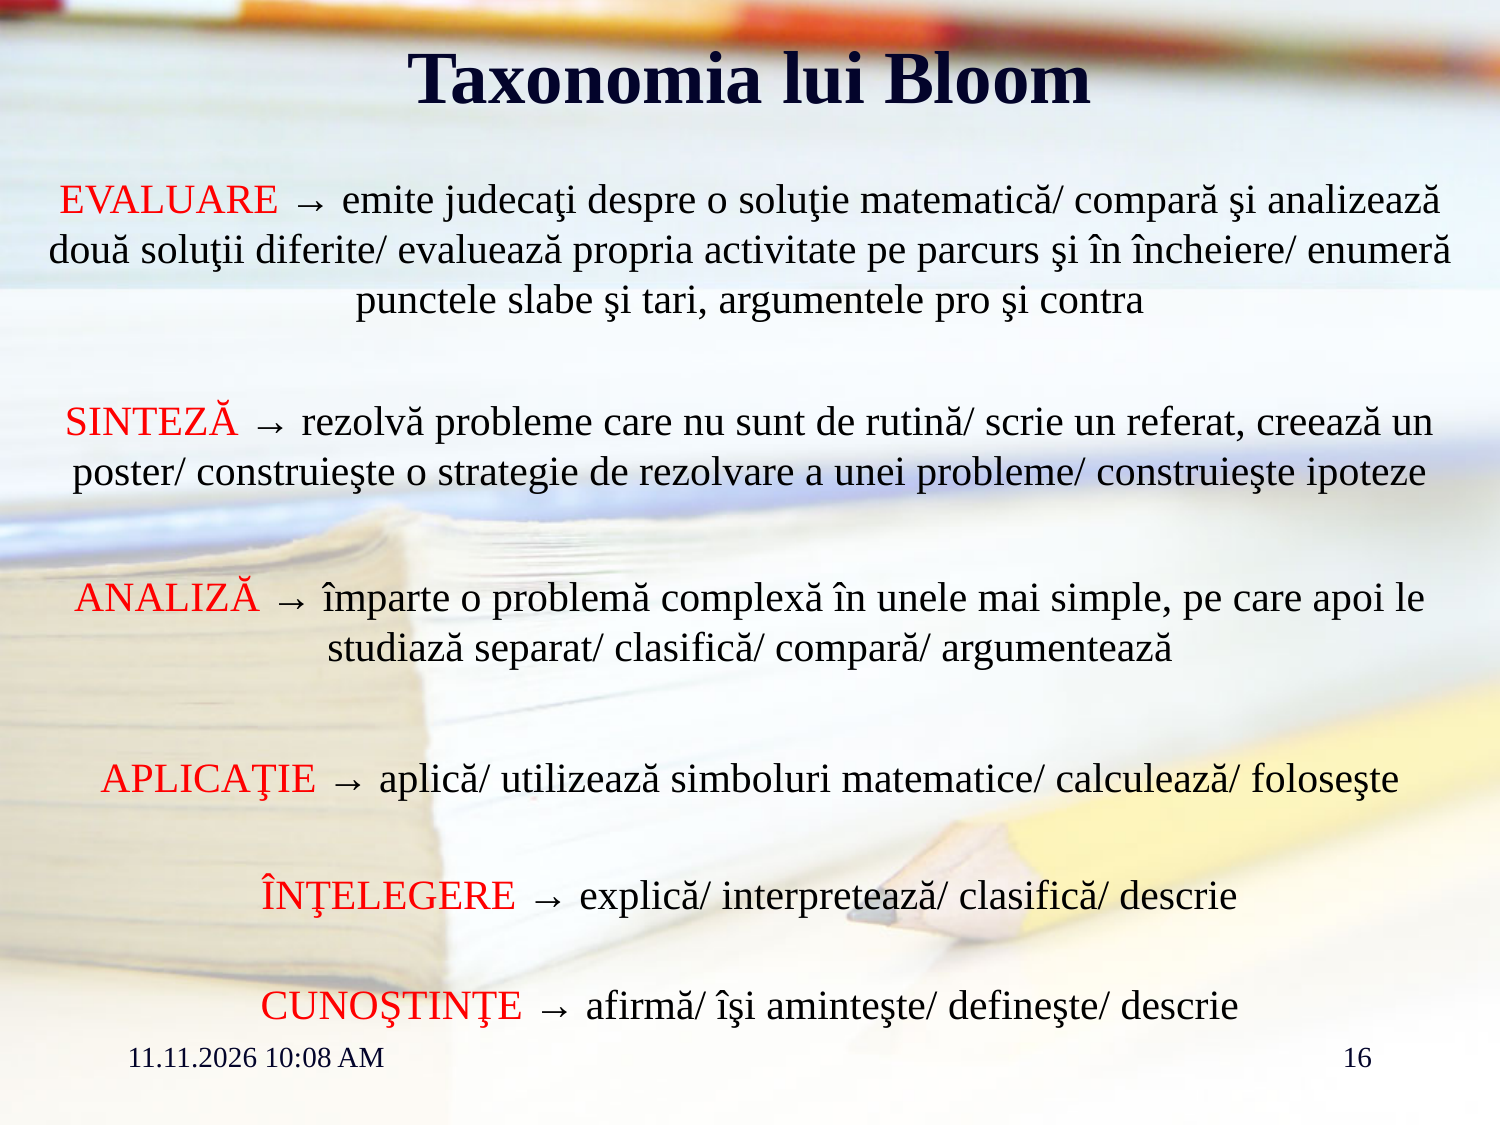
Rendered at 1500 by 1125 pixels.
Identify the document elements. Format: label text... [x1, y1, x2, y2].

text_box CUNOŞTINŢE → afirmă/ îşi aminteşte/ defineşte/ descrie [23, 970, 1477, 1036]
text_box EVALUARE → emite judecaţi despre o soluţie matematică/ compară şi analizează două soluţii diferite/ evaluează propria activitate pe parcurs şi în încheiere/ enumeră punctele slabe şi tari, argumentele pro şi contra [23, 164, 1477, 329]
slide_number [112, 1036, 426, 1107]
text_box ÎNŢELEGERE → explică/ interpretează/ clasifică/ descrie [23, 860, 1477, 925]
text_box APLICAŢIE → aplică/ utilizează simboluri matematice/ calculează/ foloseşte [23, 742, 1477, 808]
picture [0, 0, 1500, 1125]
slide_number 16 [1074, 1036, 1388, 1107]
text_box ANALIZĂ → împarte o problemă complexă în unele mai simple, pe care apoi le studiază separat/ clasifică/ compară/ argumentează [23, 562, 1477, 678]
title Taxonomia lui Bloom [17, 18, 1483, 130]
text_box SINTEZĂ → rezolvă probleme care nu sunt de rutină/ scrie un referat, creează un poster/ construieşte o strategie de rezolvare a unei probleme/ construieşte ipoteze [23, 386, 1477, 502]
